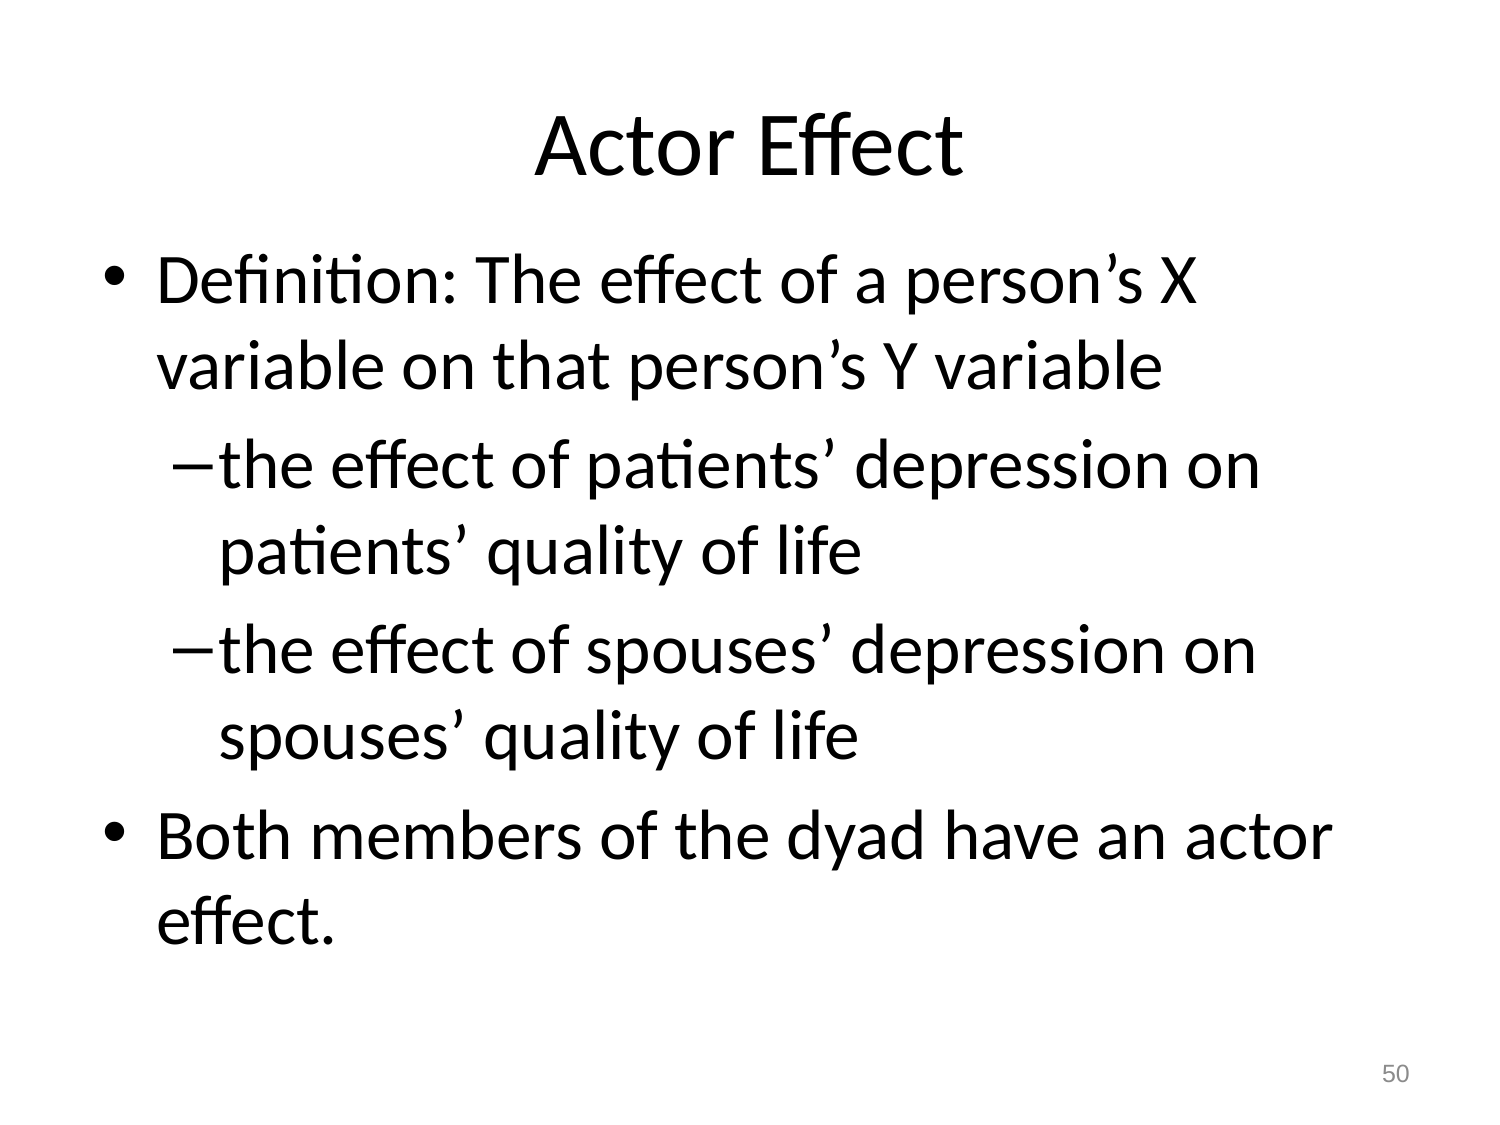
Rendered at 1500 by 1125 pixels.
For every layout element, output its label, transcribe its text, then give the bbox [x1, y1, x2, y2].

list Definition: The effect of a person’s X variable on that person’s Y variable the effect of patients’ depression on patients’ quality of life the effect of spouses’ depression on spouses’ quality of life Both members of the dyad have an actor effect. [87, 224, 1438, 968]
slide_number 50 [1074, 1042, 1425, 1103]
title Actor Effect [75, 45, 1425, 233]
